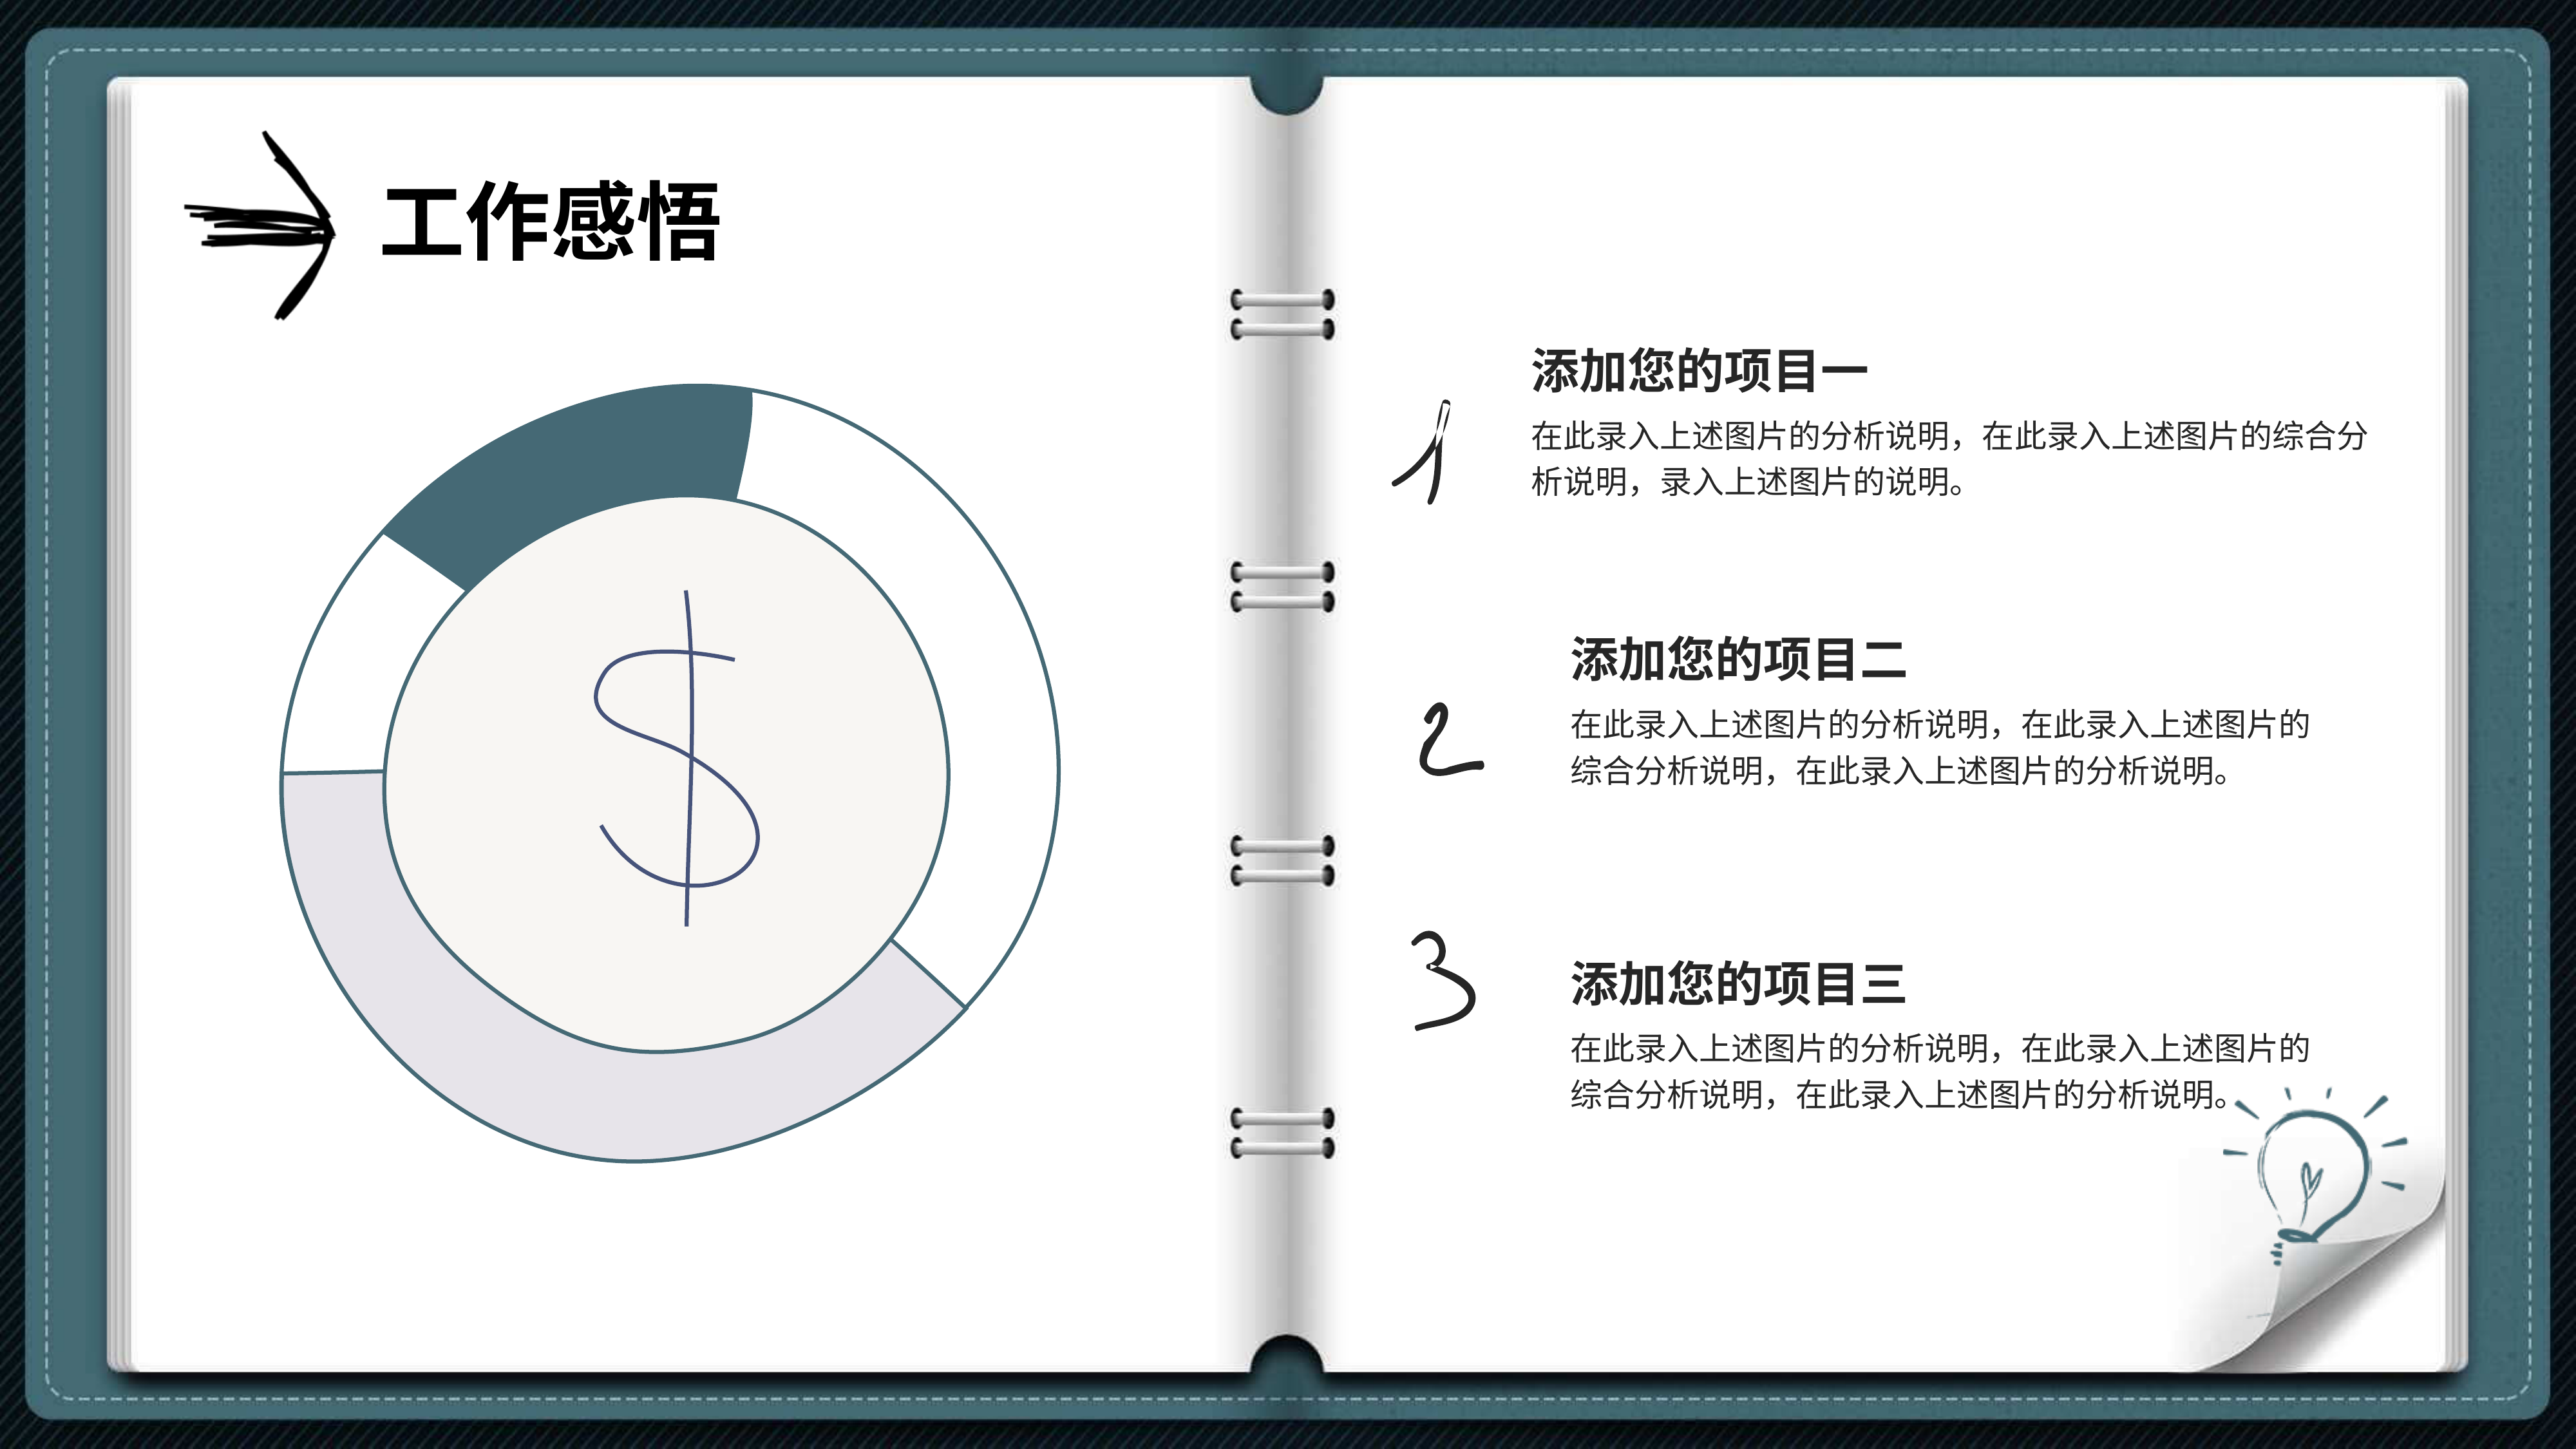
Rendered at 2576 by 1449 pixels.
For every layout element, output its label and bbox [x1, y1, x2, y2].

text_box [278, 399, 1060, 1147]
text_box [578, 624, 788, 893]
picture [0, 0, 2576, 1449]
